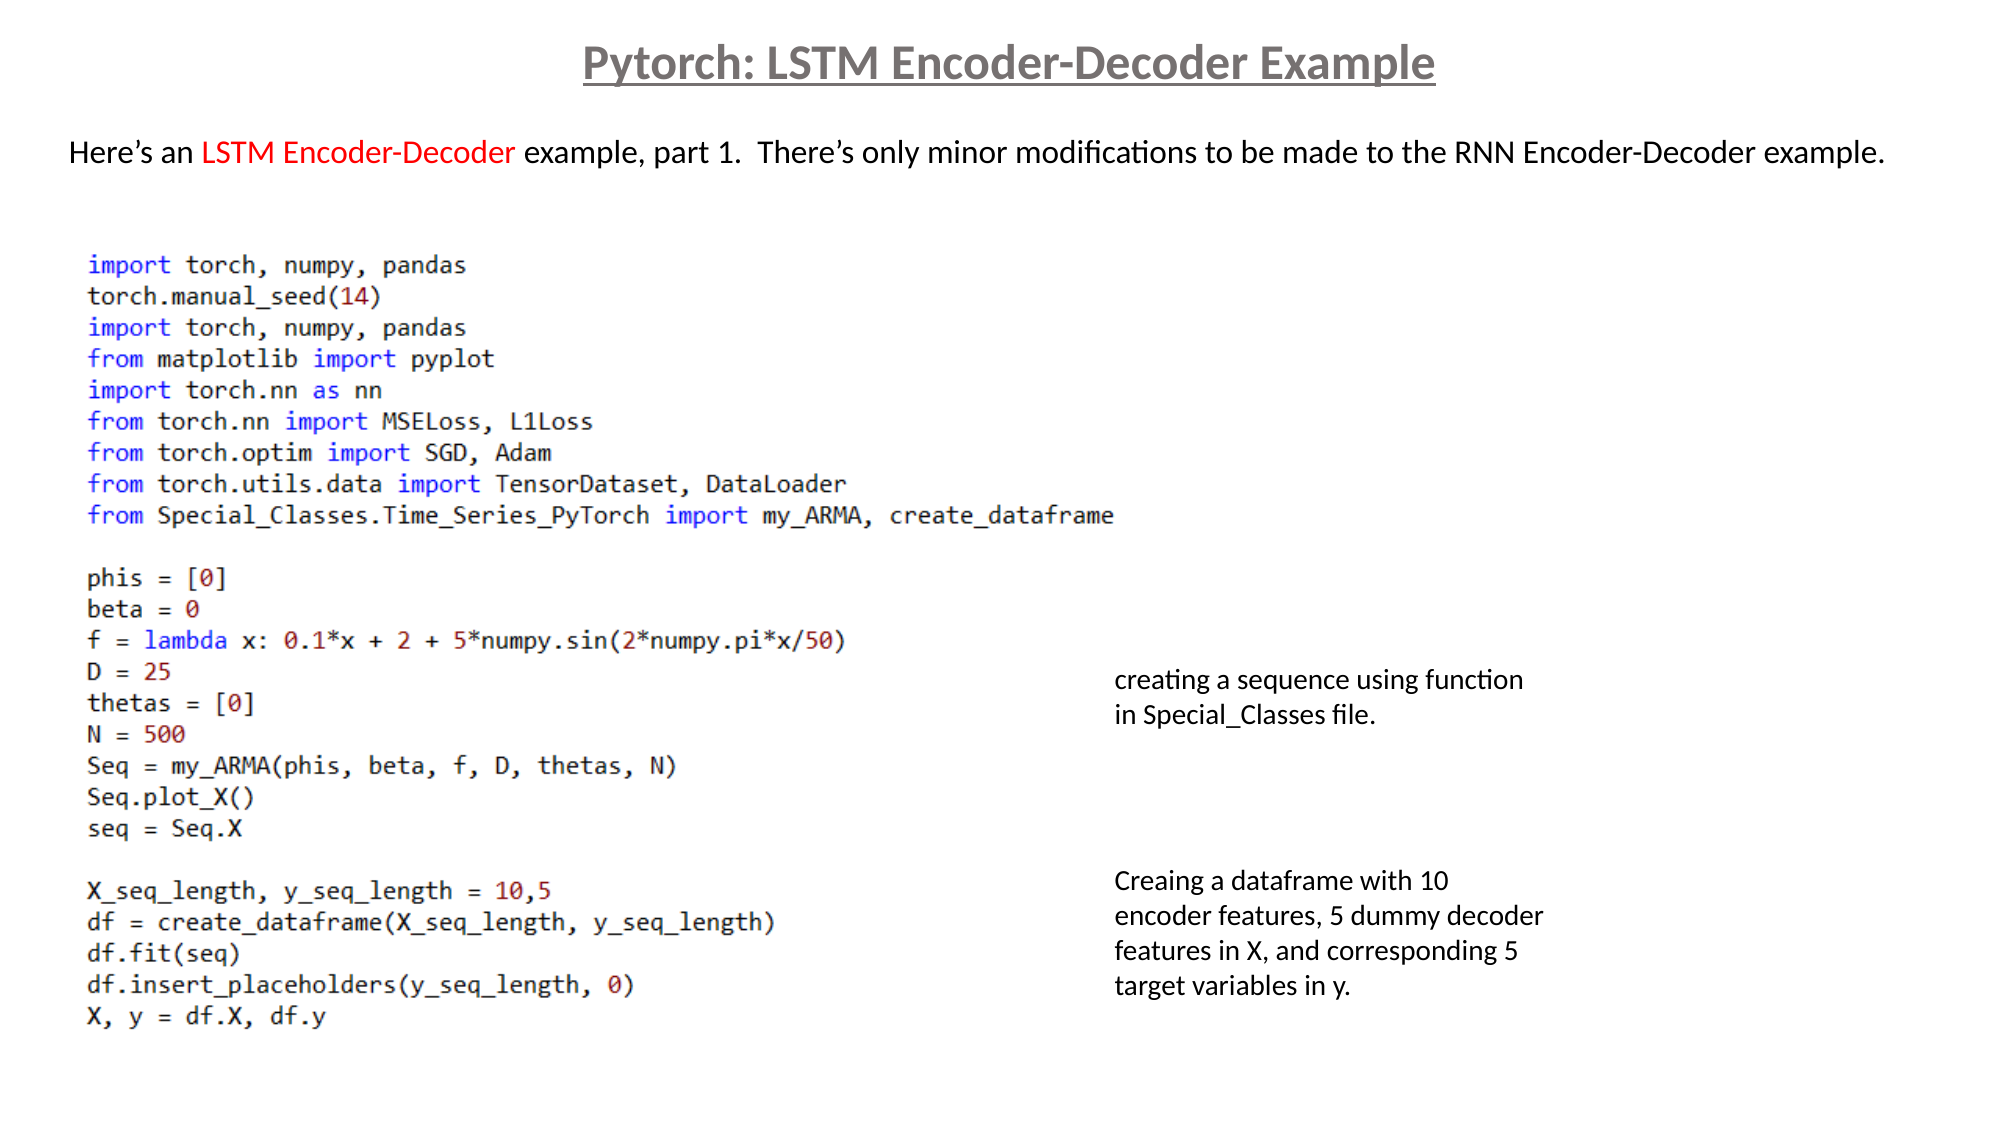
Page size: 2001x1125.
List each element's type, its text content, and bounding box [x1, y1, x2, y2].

picture [81, 239, 1132, 1037]
text_box Creaing a dataframe with 10 encoder features, 5 dummy decoder features in X, and corresponding 5 target variables in y. [1132, 853, 1567, 1009]
text_box Here’s an LSTM Encoder-Decoder example, part 1. There’s only minor modifications to be made to the RNN Encoder-Decoder example. [54, 123, 1939, 178]
text_box creating a sequence using function in Special_Classes file. [1132, 652, 1567, 738]
text_box Pytorch: LSTM Encoder-Decoder Example [567, 21, 1452, 97]
